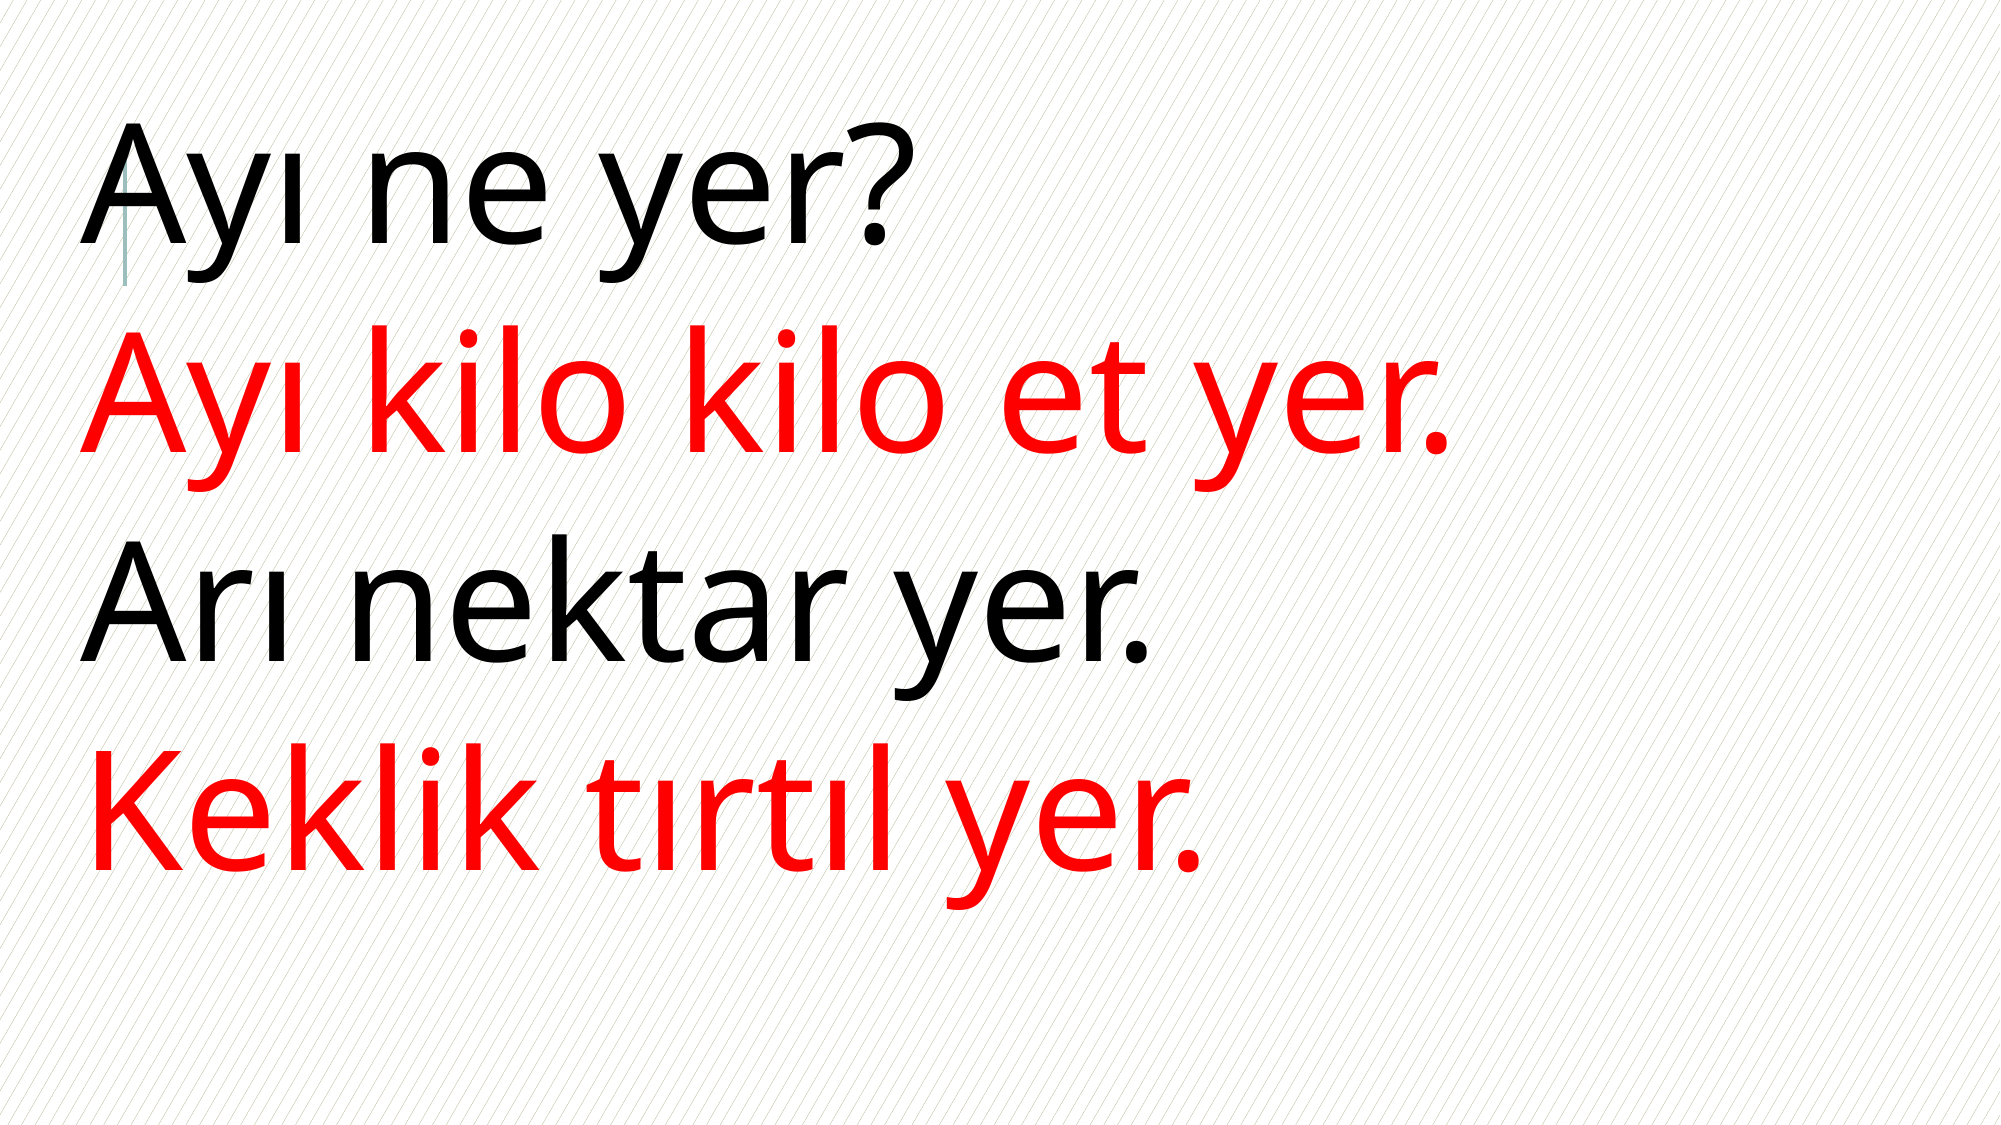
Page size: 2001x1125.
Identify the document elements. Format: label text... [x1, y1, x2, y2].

list Ayı ne yer? Ayı kilo kilo et yer. Arı nektar yer. Keklik tırtıl yer. [29, 92, 1983, 997]
